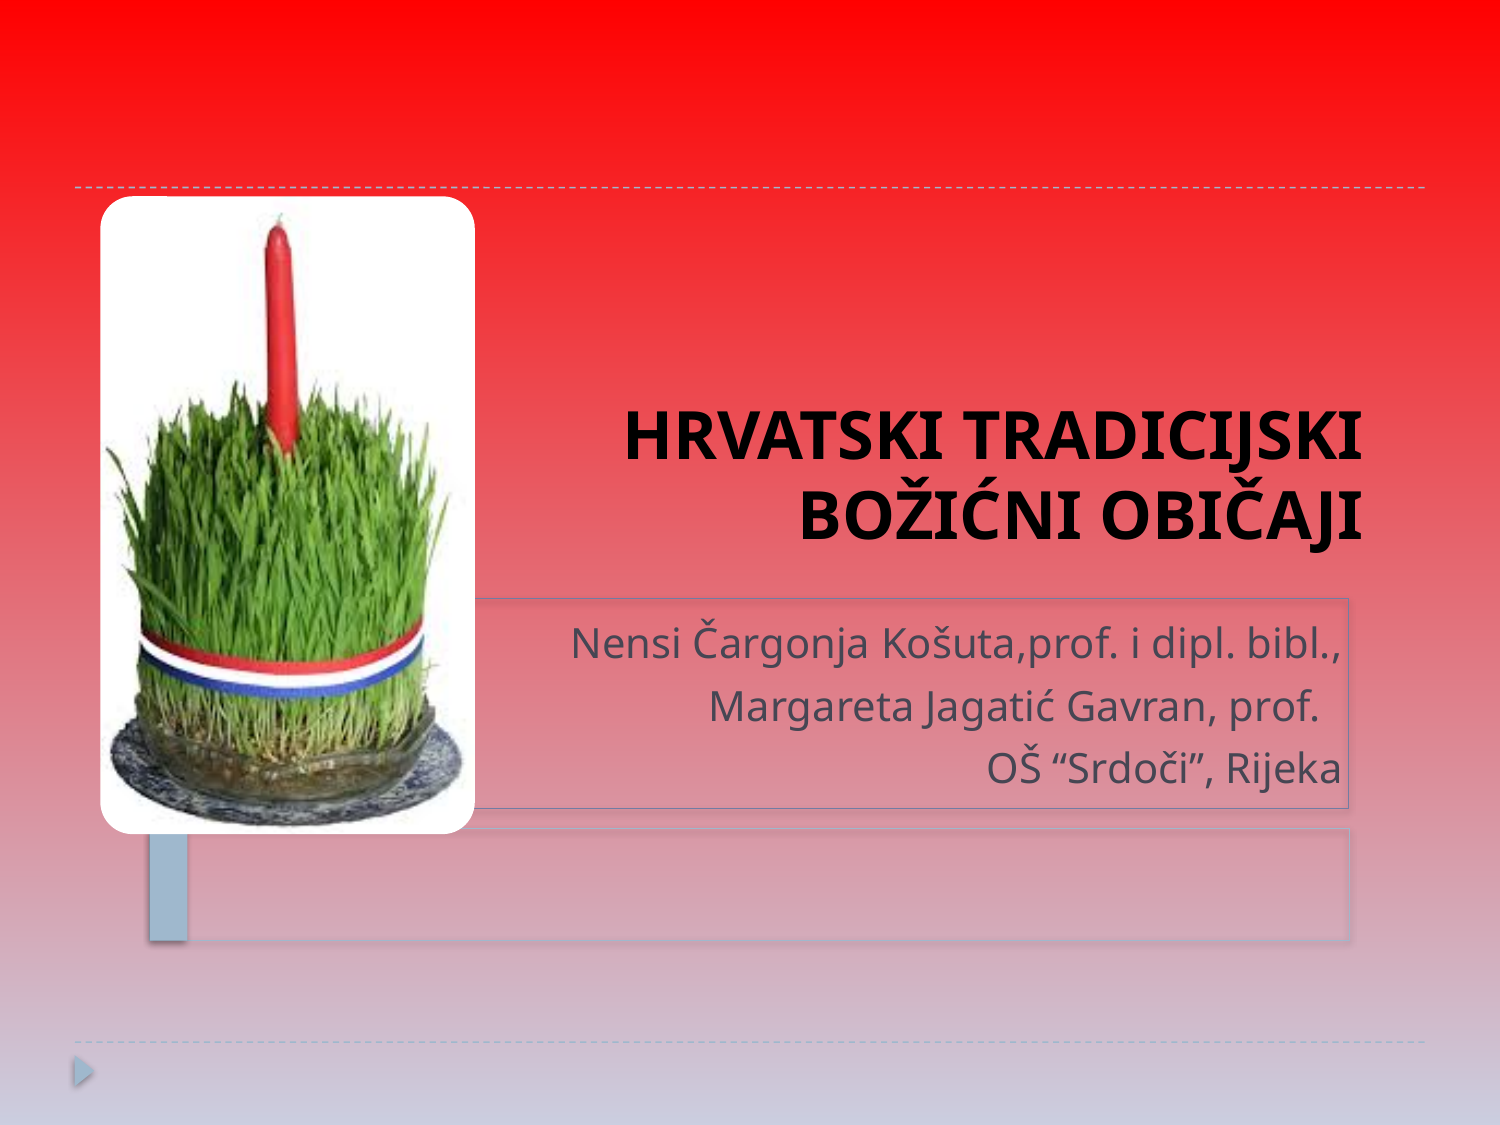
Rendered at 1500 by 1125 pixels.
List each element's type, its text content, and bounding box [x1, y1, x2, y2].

title HRVATSKI TRADICIJSKI BOŽIĆNI OBIČAJI [479, 385, 1379, 587]
subtitle Nensi Čargonja Košuta,prof. i dipl. bibl., Margareta Jagatić Gavran, prof. OŠ “Srdoči”, Rijeka [183, 609, 1358, 898]
picture [100, 196, 476, 835]
